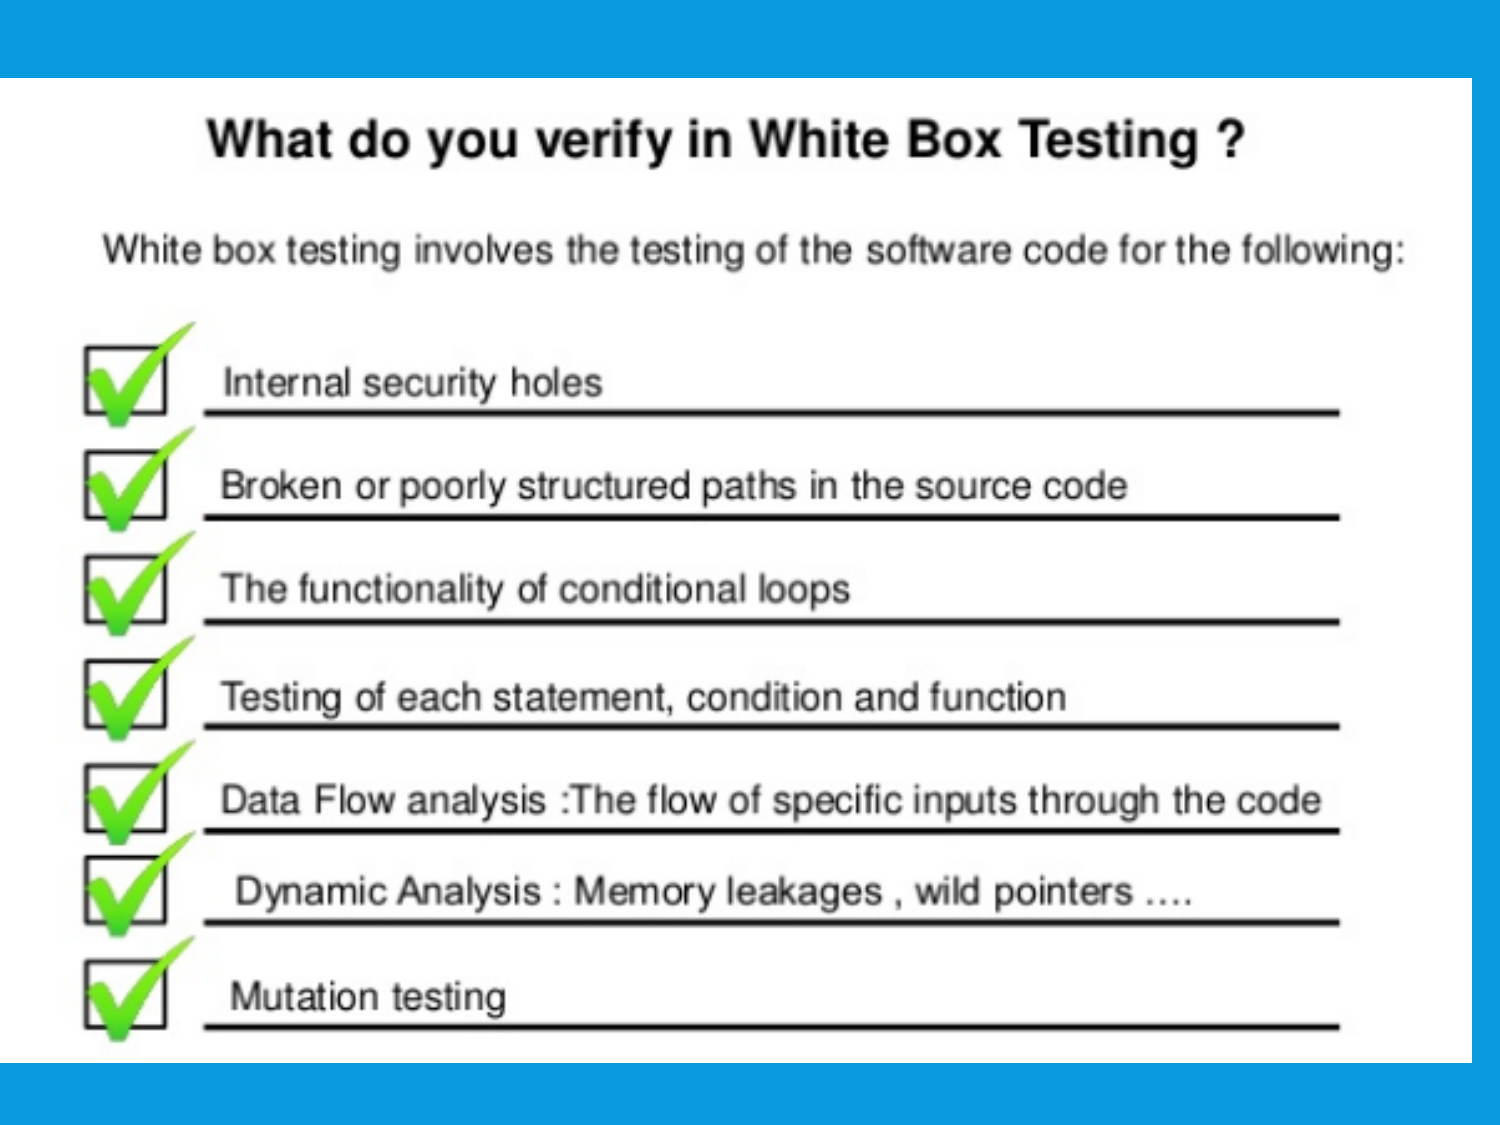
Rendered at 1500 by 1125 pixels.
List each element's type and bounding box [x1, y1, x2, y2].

picture [0, 79, 1471, 1062]
